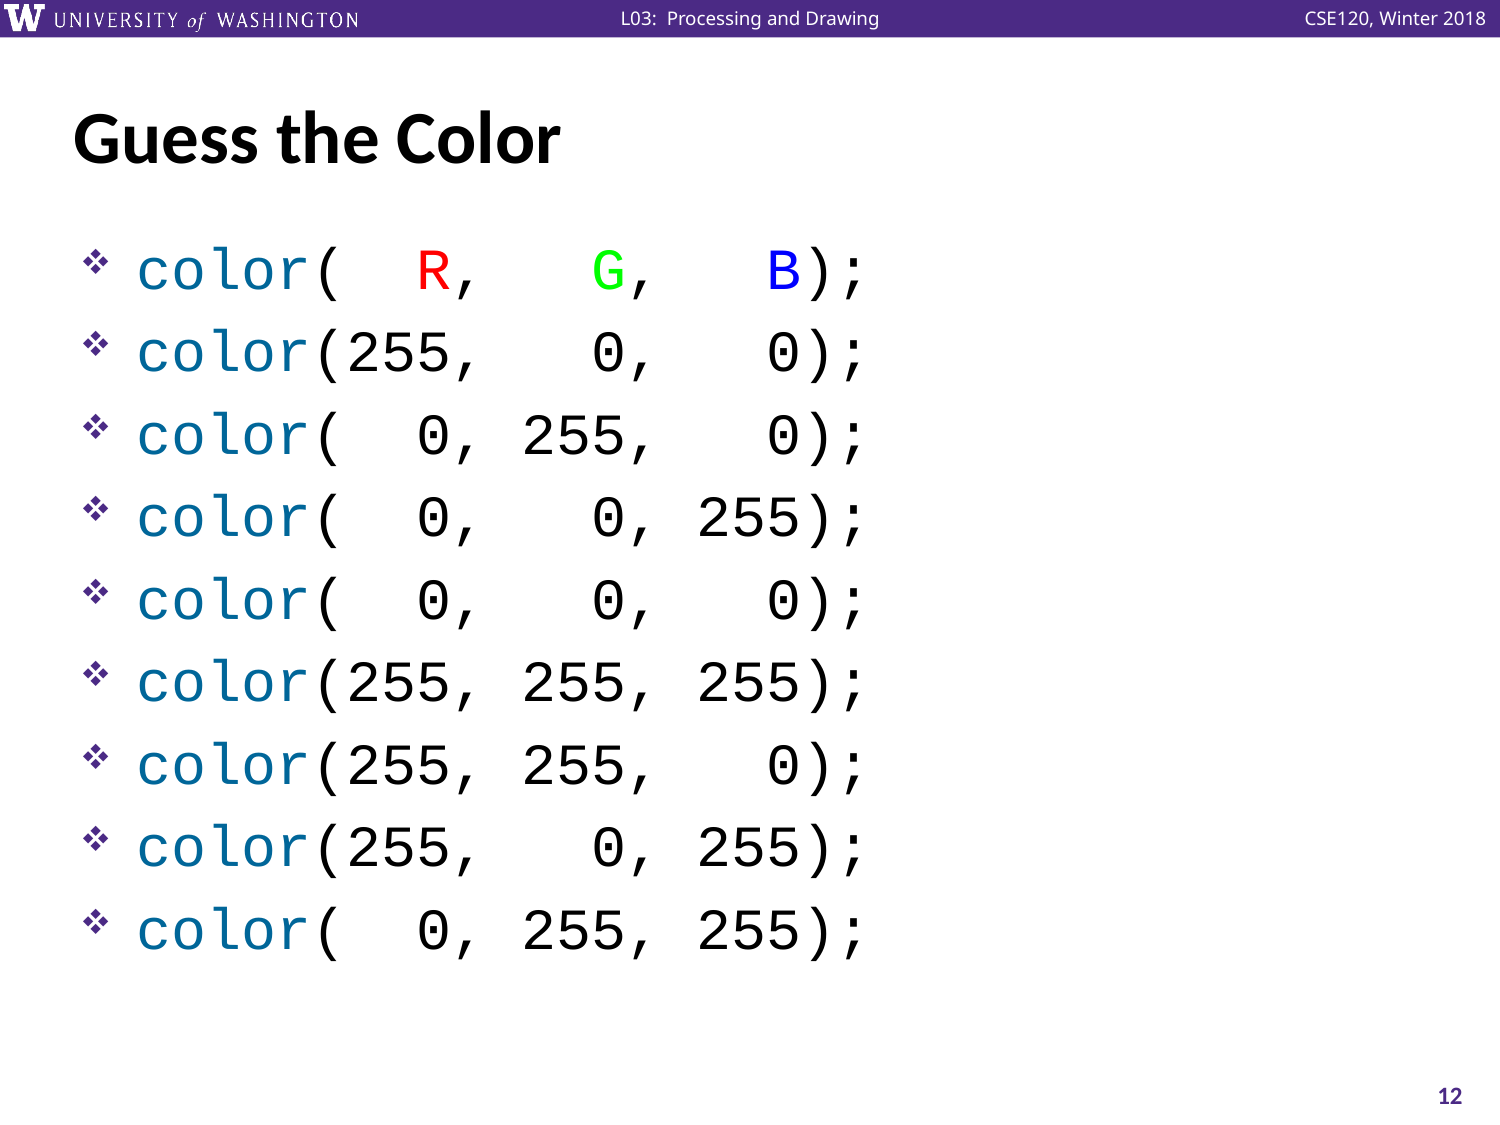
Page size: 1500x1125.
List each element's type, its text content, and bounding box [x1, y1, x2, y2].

list color( R, G, B); color(255, 0, 0); color( 0, 255, 0); color( 0, 0, 255); color( 0, 0, 0); color(255, 255, 255); color(255, 255, 0); color(255, 0, 255); color( 0, 255, 255); [64, 223, 1438, 1040]
title Guess the Color [58, 71, 1438, 197]
slide_number 12 [1400, 1065, 1500, 1125]
picture [4, 4, 358, 32]
